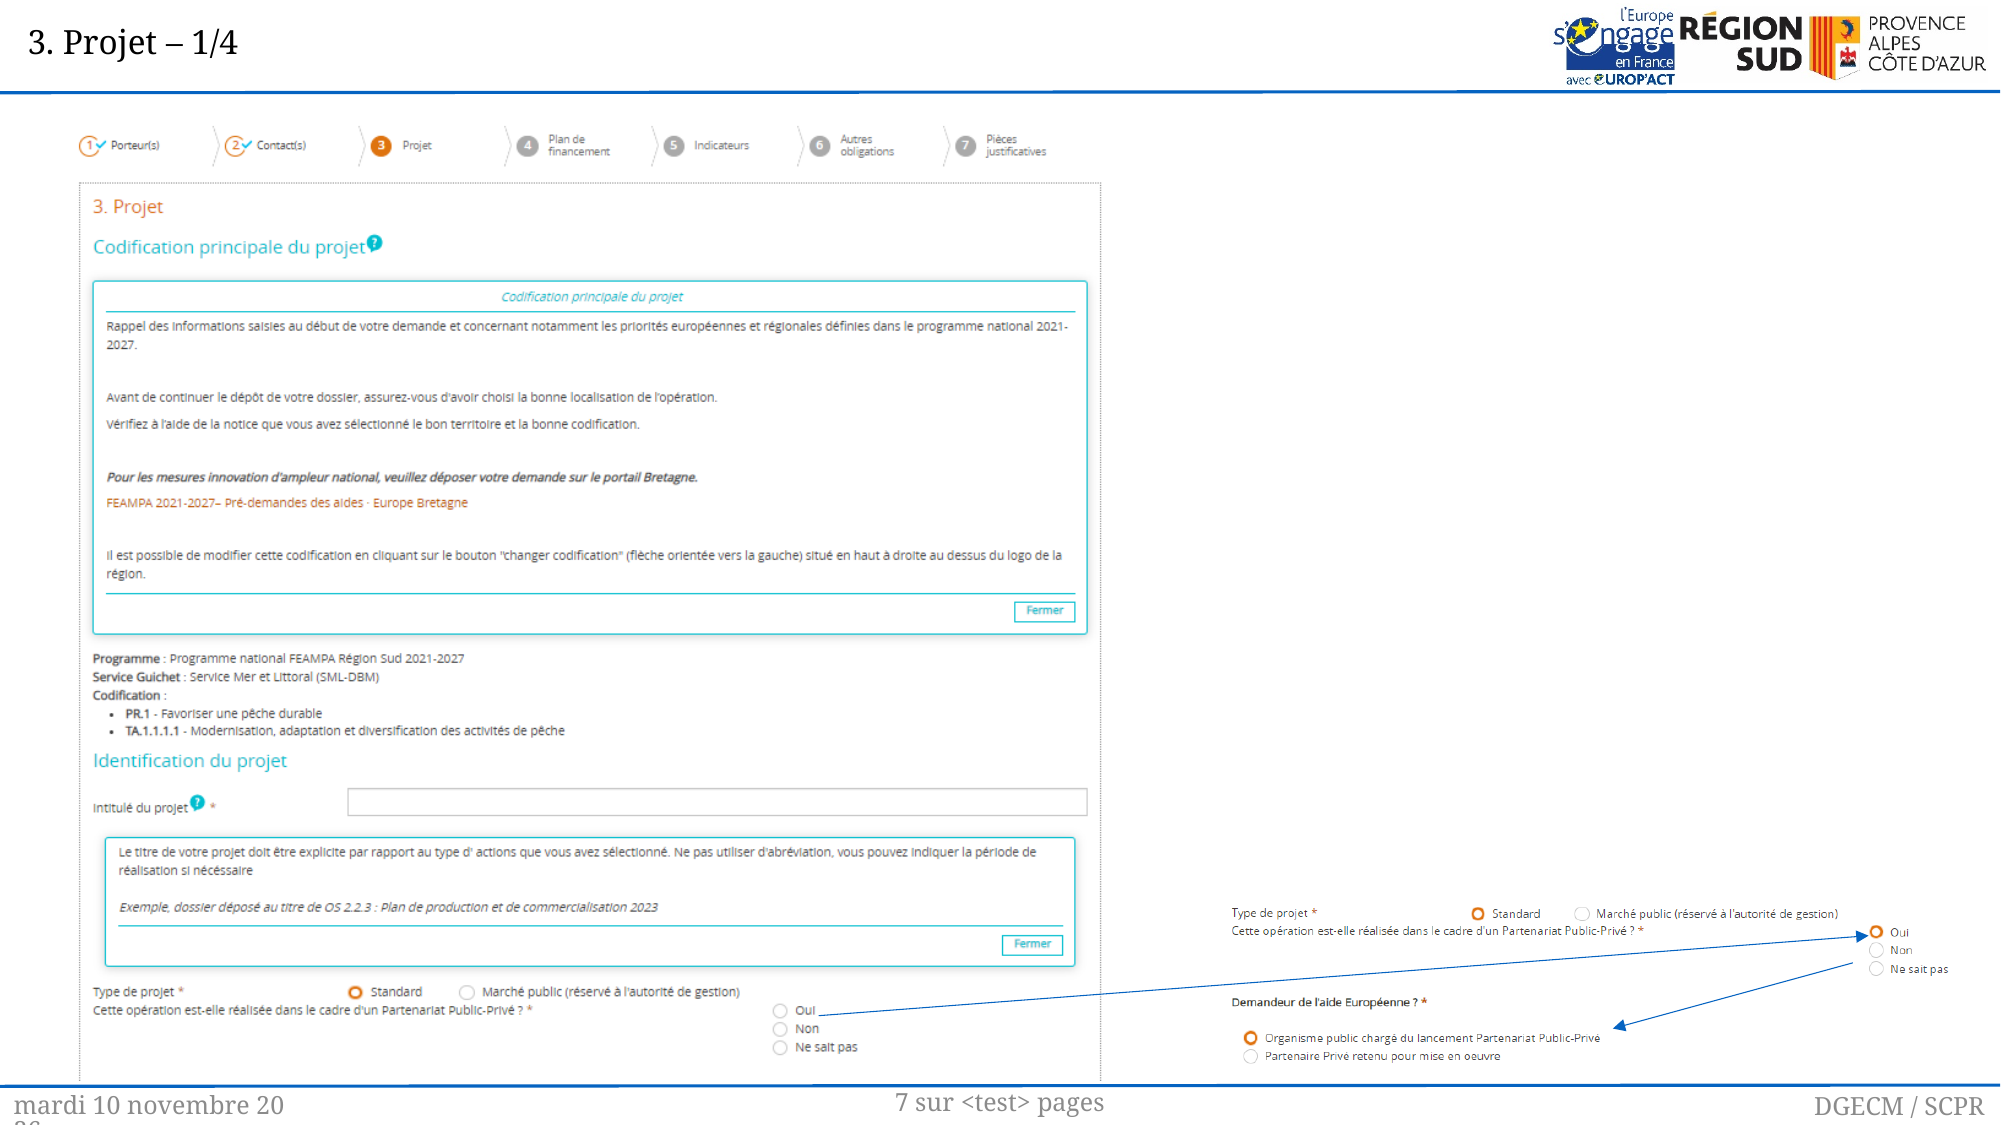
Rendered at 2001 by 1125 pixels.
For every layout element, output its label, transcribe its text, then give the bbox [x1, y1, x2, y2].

picture [1549, 3, 1988, 89]
picture [73, 120, 1105, 1081]
picture [1221, 902, 1963, 1081]
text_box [1612, 962, 1853, 1029]
title 3. Projet – 1/4 [12, 17, 1550, 71]
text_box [818, 935, 1869, 1016]
